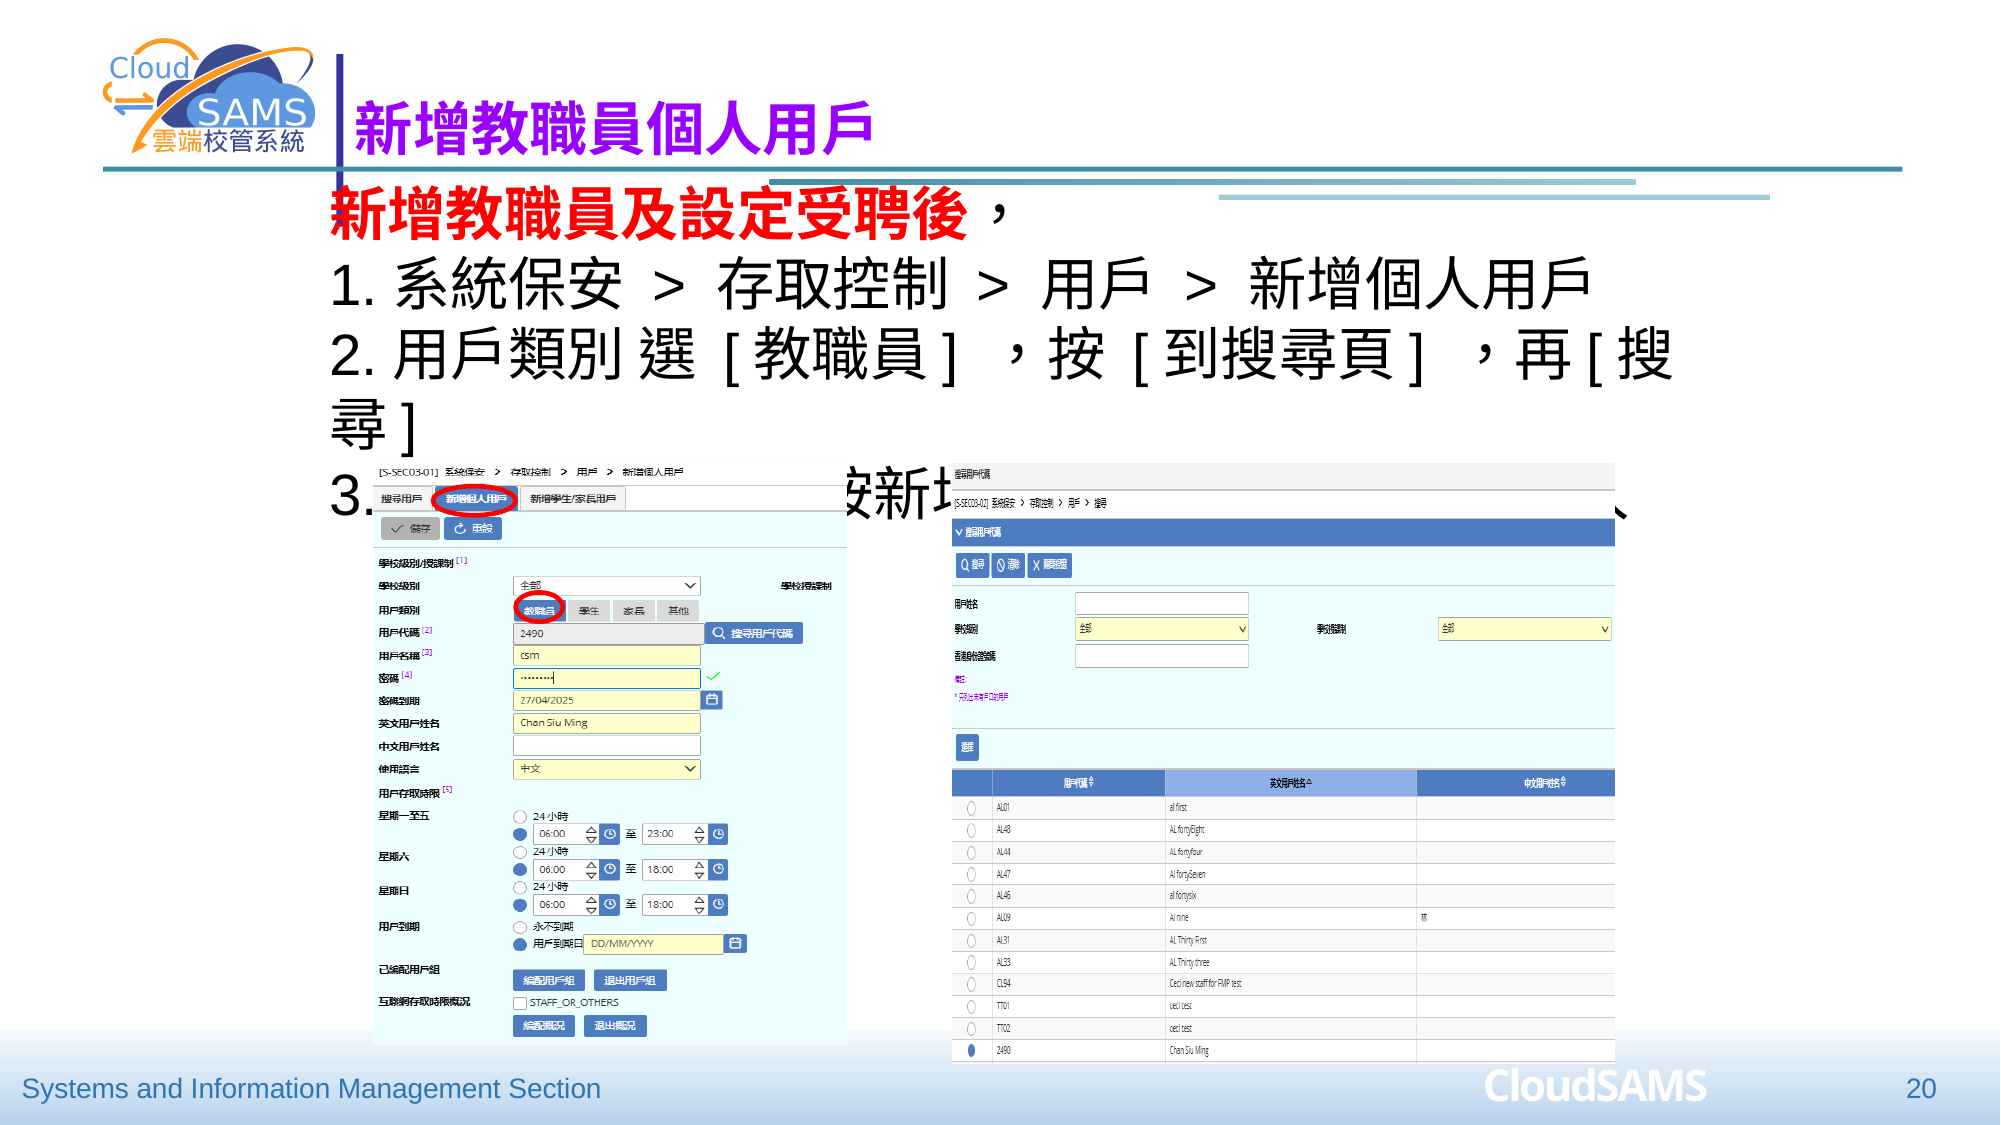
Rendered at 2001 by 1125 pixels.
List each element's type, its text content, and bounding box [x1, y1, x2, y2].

picture [373, 463, 847, 1046]
title 新增教職員個人用戶 [340, 44, 1907, 170]
text_box 新增教職員及設定受聘後， 1.系統保安 > 存取控制 > 用戶 > 新增個人用戶 2.用戶類別 選 [教職員] ，按 [到搜尋頁] ，再[搜尋] 3. 選用戶代碼， [按新增 ]，再自行完成其他輸入 [314, 169, 1750, 535]
slide_number 20 [1755, 1063, 1952, 1125]
picture [87, 7, 349, 175]
picture [952, 463, 1615, 1064]
